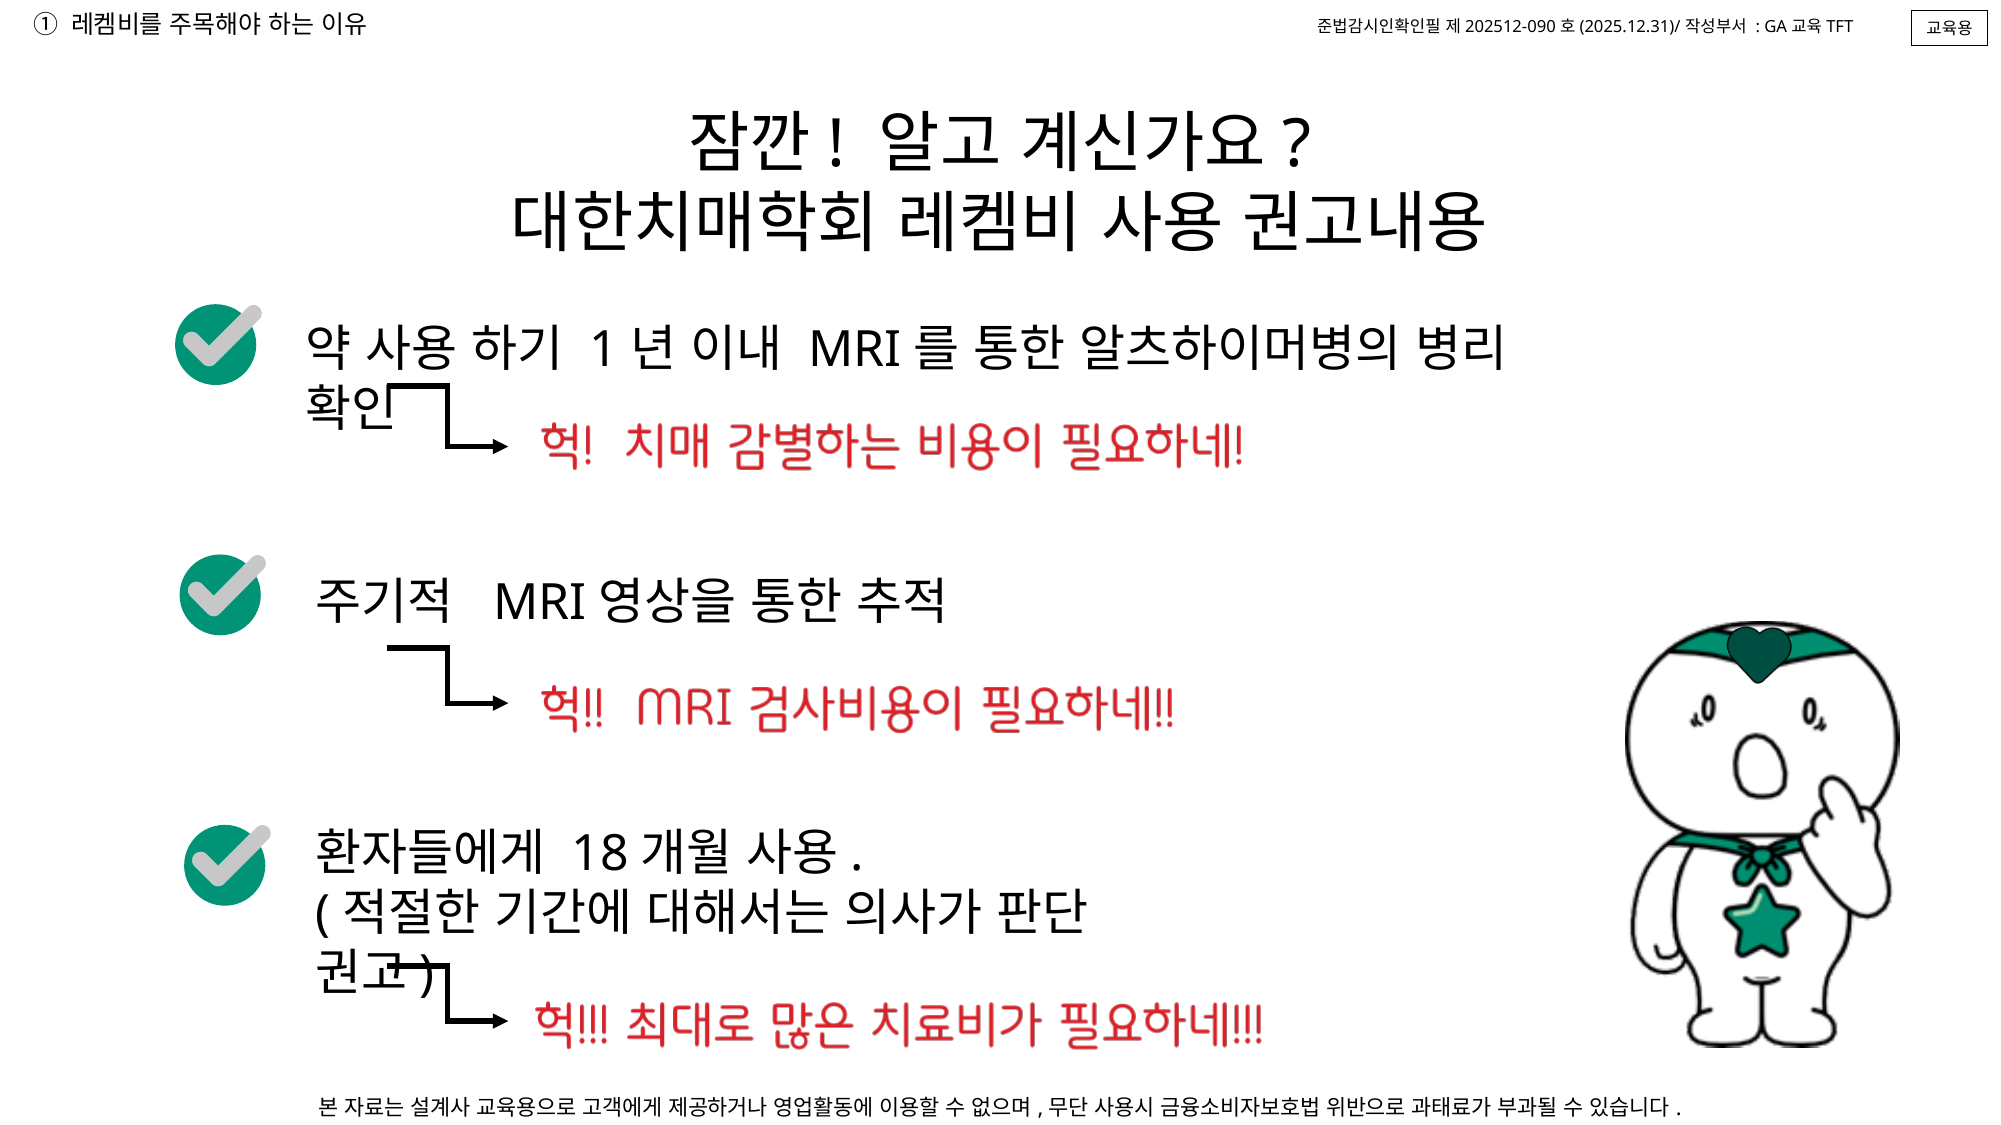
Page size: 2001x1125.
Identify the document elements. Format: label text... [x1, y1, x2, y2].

picture [507, 660, 1327, 768]
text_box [174, 533, 280, 638]
text_box ① 레켐비를 주목해야 하는 이유 [33, 12, 413, 40]
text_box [386, 385, 509, 447]
text_box 주기적 MRI영상을 통한 추적 [300, 561, 1197, 637]
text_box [170, 282, 275, 388]
text_box 잠깐! 알고 계신가요? 대한치매학회 레켐비 사용 권고내용 [281, 92, 1719, 268]
text_box 환자들에게 18개월 사용. (적절한 기간에 대해서는 의사가 판단 권고) [300, 812, 1197, 1008]
picture [507, 398, 1327, 506]
picture [1624, 613, 1901, 1049]
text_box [386, 965, 509, 1022]
text_box 약 사용 하기 1년 이내 MRI를 통한 알츠하이머병의 병리 확인 [290, 308, 1578, 444]
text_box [386, 647, 509, 704]
picture [501, 977, 1563, 1085]
text_box 교육용 [1911, 10, 1988, 46]
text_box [178, 803, 284, 909]
